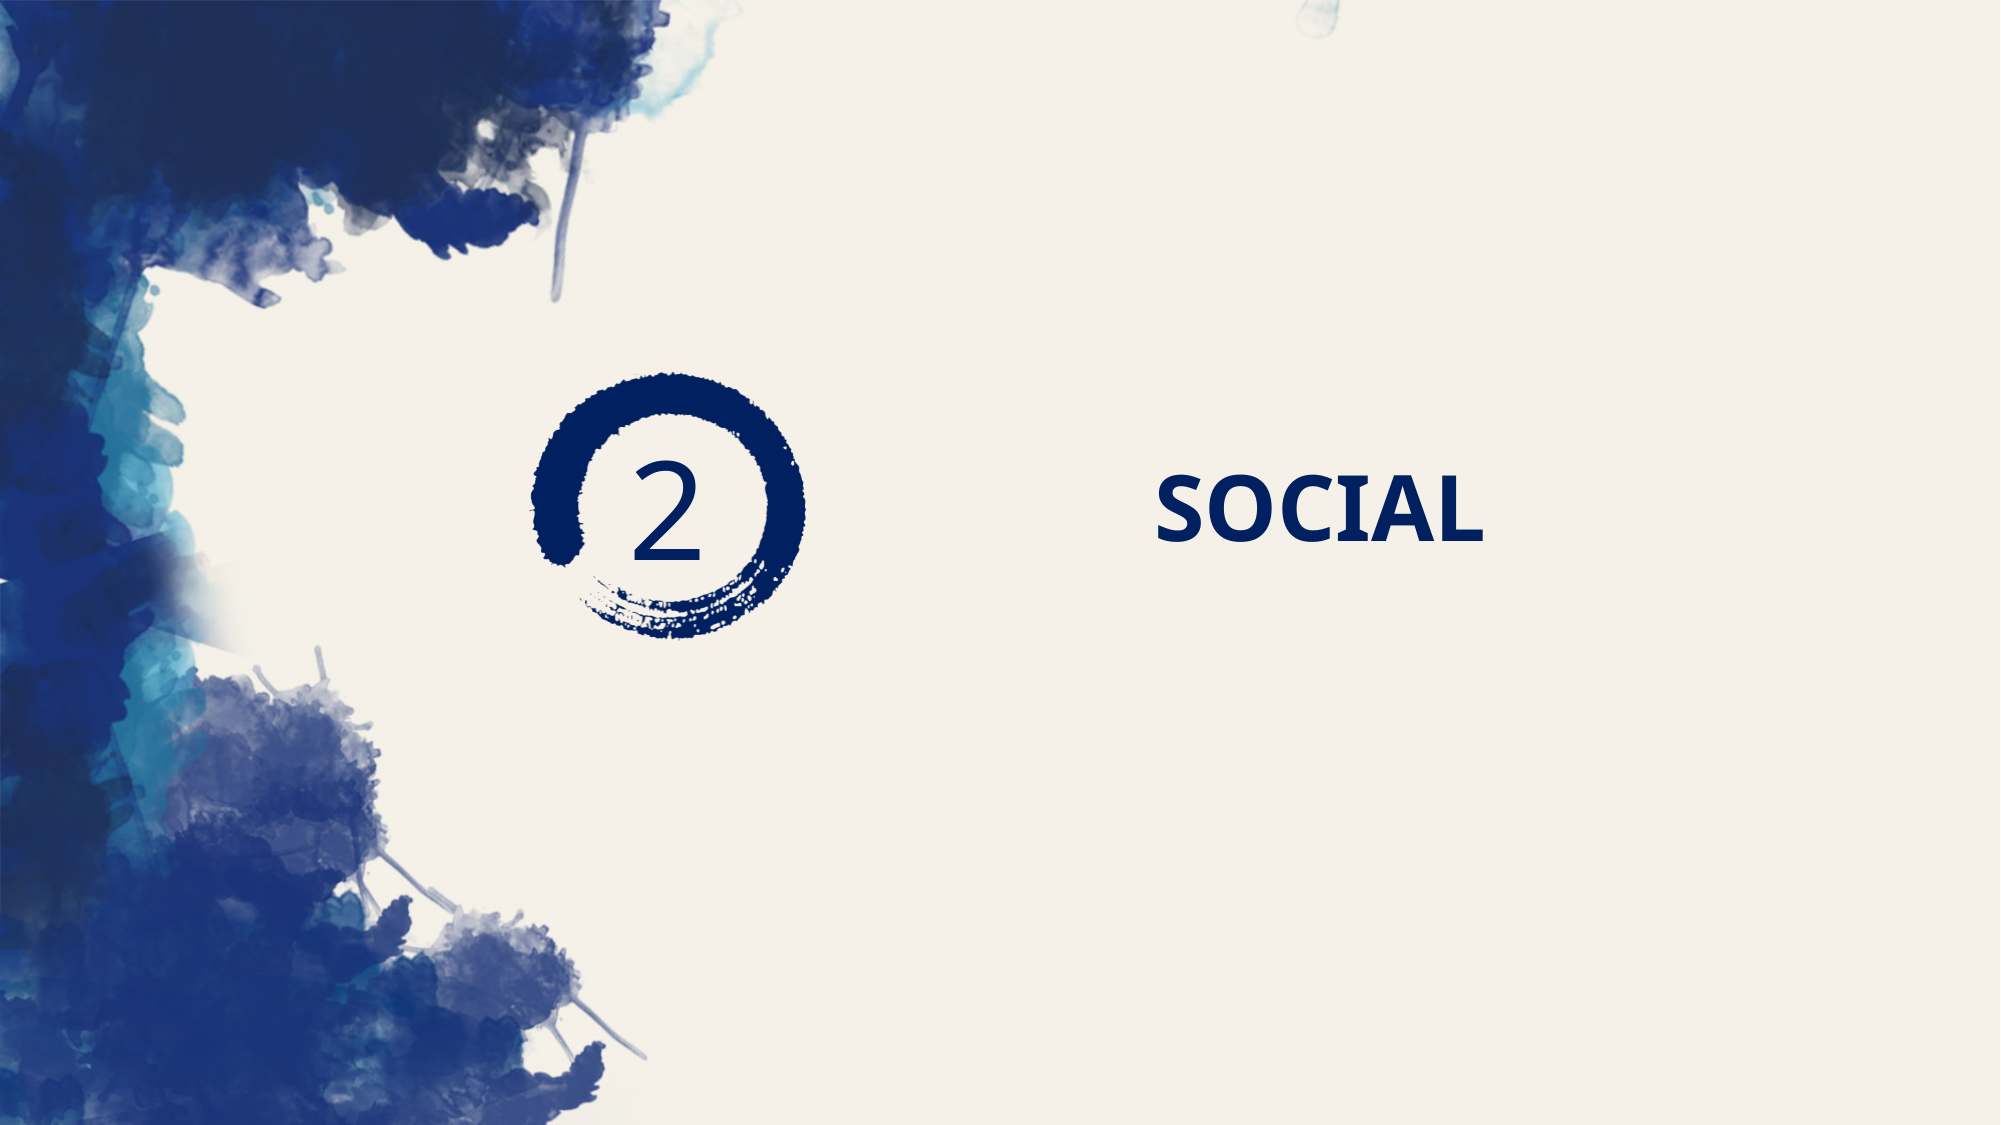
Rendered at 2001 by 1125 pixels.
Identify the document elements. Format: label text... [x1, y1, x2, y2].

picture [0, 0, 2001, 1125]
text_box SOCIAL [806, 442, 1858, 568]
